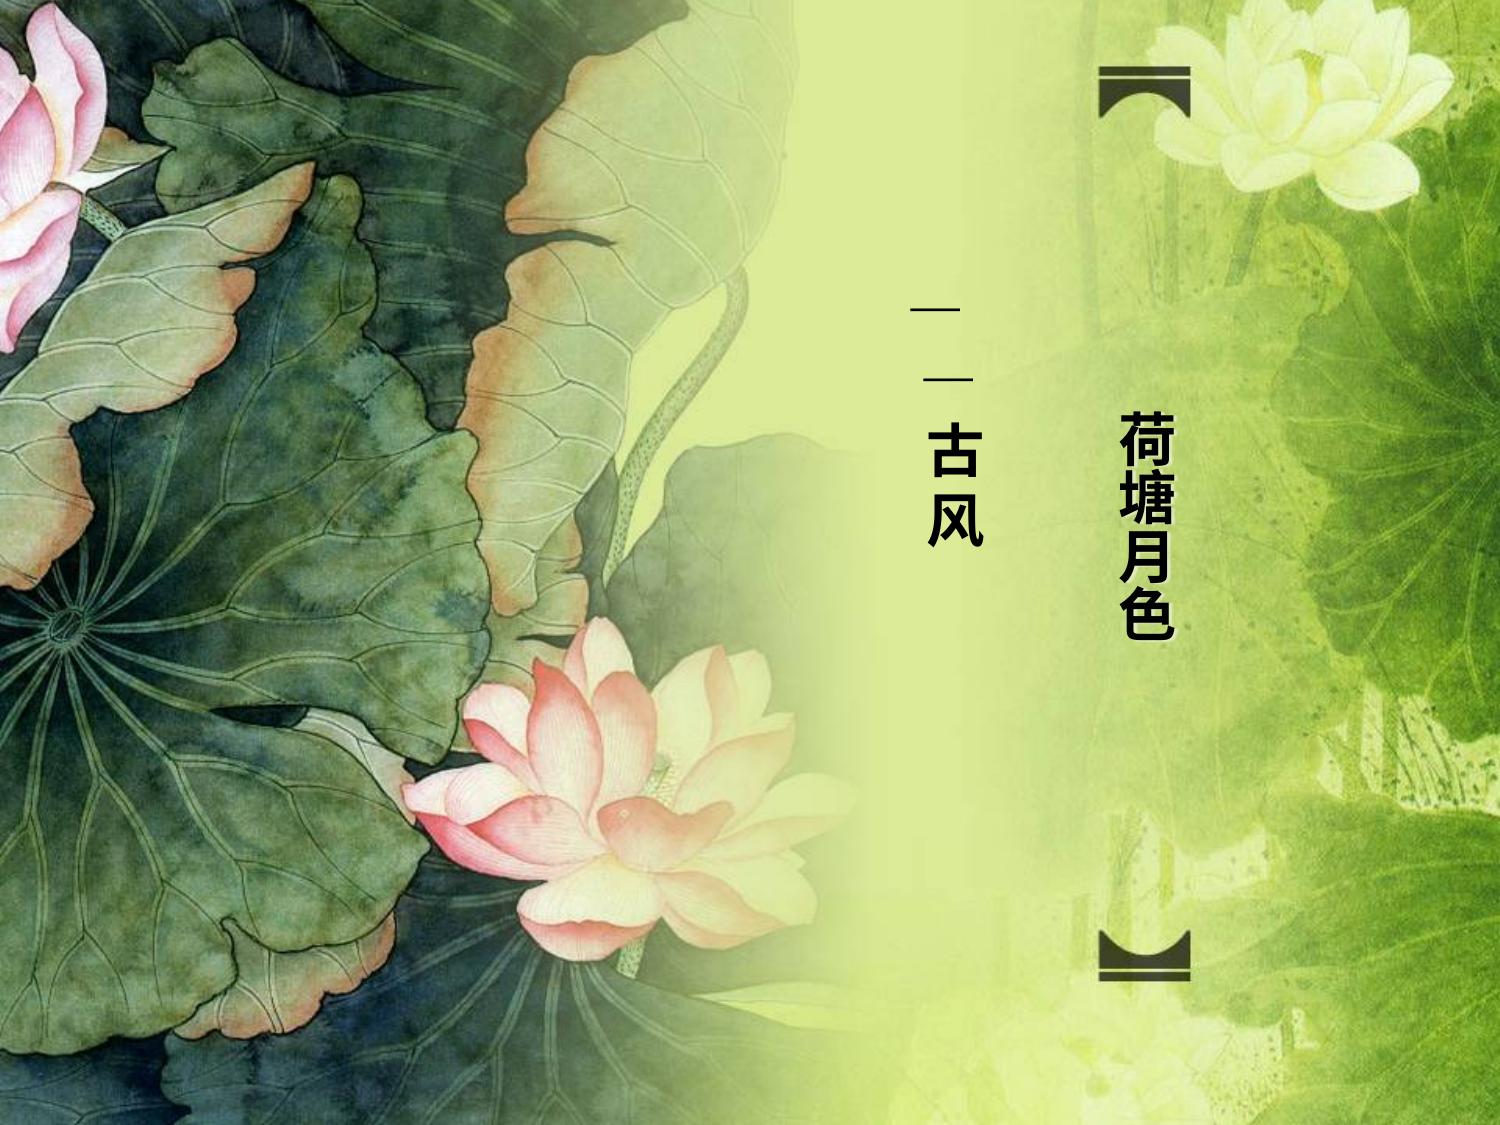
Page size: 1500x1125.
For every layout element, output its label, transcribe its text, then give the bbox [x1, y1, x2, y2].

title 荷塘月色 [1068, 125, 1223, 930]
picture [0, 0, 1500, 1125]
subtitle ——古风 [891, 266, 1021, 929]
